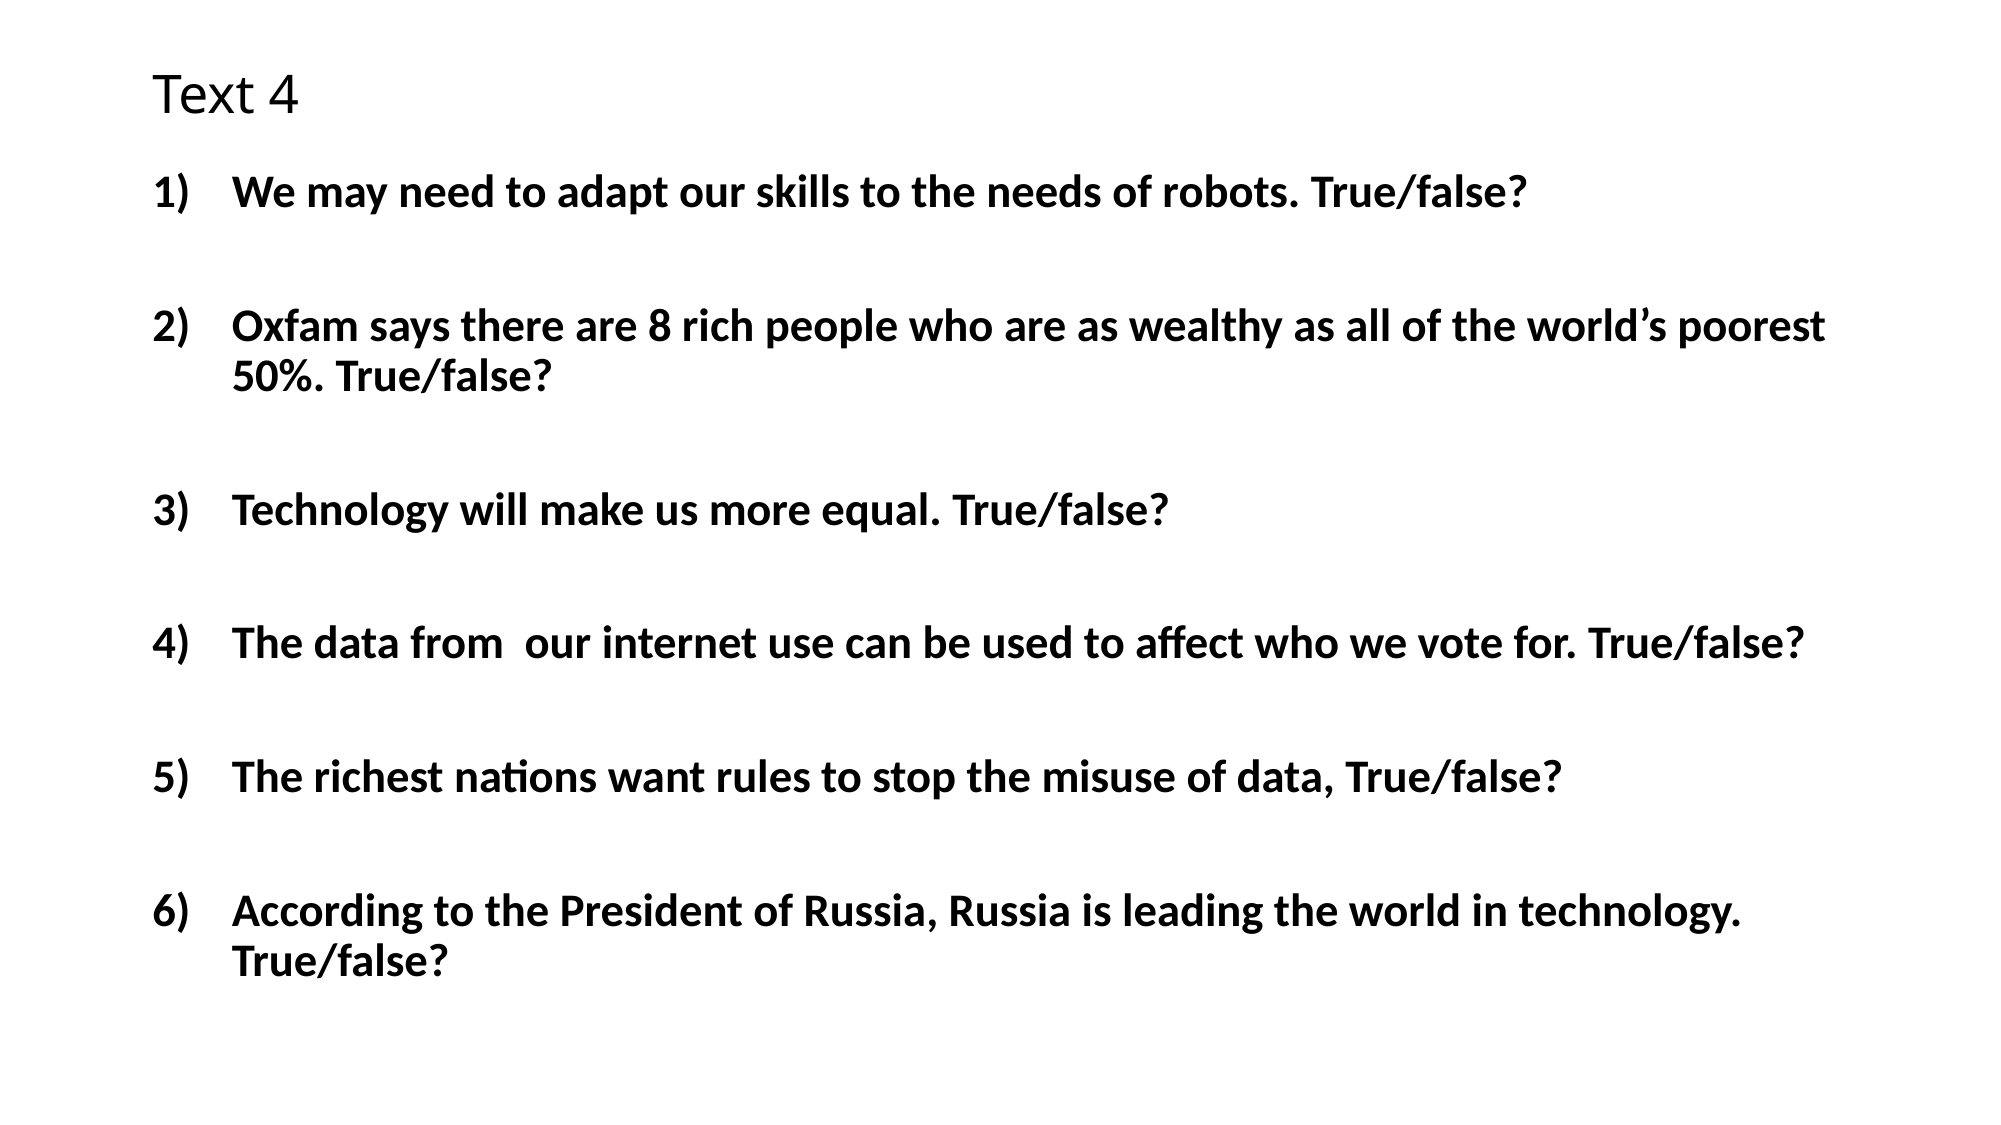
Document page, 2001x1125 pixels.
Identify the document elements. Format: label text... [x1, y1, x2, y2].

list We may need to adapt our skills to the needs of robots. True/false? Oxfam says there are 8 rich people who are as wealthy as all of the world’s poorest 50%. True/false? Technology will make us more equal. True/false? The data from our internet use can be used to affect who we vote for. True/false? The richest nations want rules to stop the misuse of data, True/false? According to the President of Russia, Russia is leading the world in technology. True/false? [137, 159, 1863, 1014]
title Text 4 [137, 59, 1863, 133]
